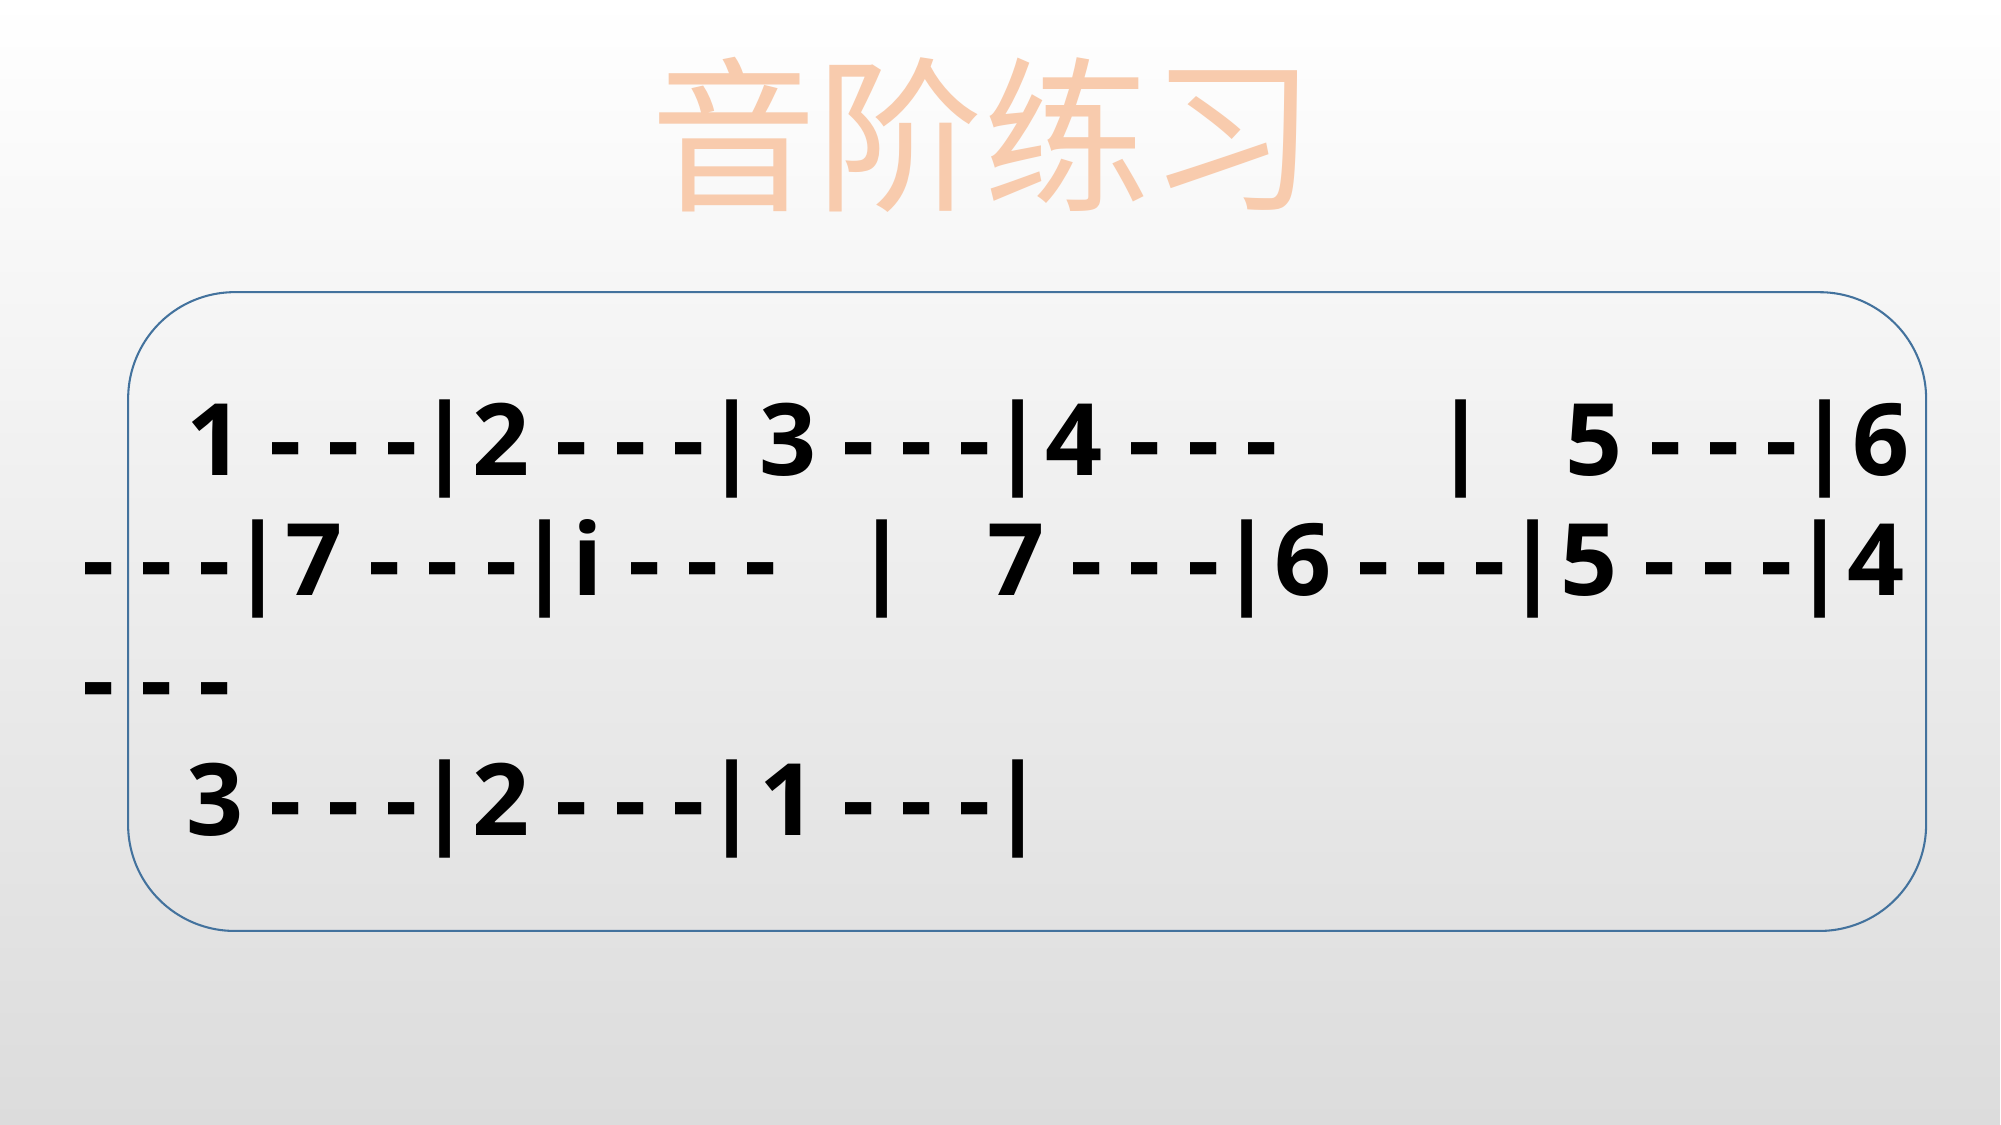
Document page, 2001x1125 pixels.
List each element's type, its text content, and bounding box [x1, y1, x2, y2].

text_box 1 - - -|2 - - -|3 - - -|4 - - - | 5 - - -|6 - - -|7 - - -|i - - - | 7 - - -|6 - - -|5 - - -|4 - - - 3 - - -|2 - - -|1 - - -| [1921, 368, 1932, 863]
text_box [127, 291, 1928, 932]
text_box 1 - - -|2 - - -|3 - - -|4 - - - | 5 - - -|6 - - -|7 - - -|i - - - | 7 - - -|6 - - -|5 - - -|4 - - - 3 - - -|2 - - -|1 - - -| [67, 368, 133, 863]
text_box 音阶练习 [593, 24, 1374, 240]
